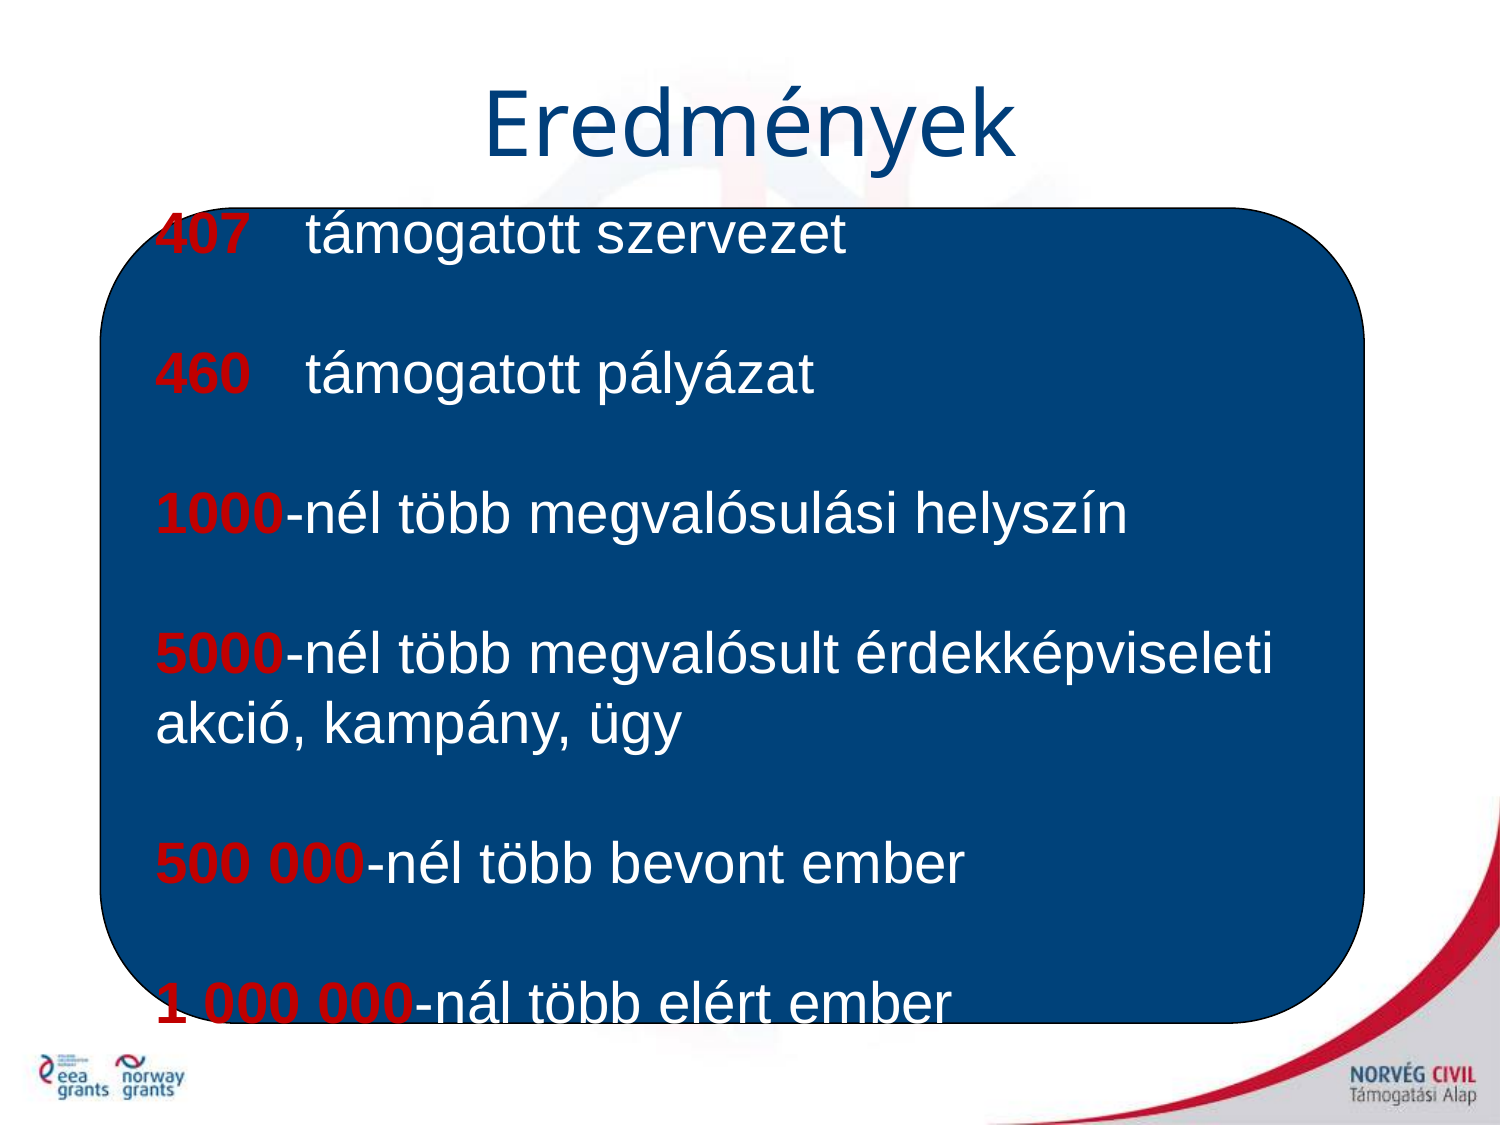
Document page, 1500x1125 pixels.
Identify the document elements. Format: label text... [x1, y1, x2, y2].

text_box Eredmények [41, 31, 1459, 209]
text_box 407 támogatott szervezet 460 támogatott pályázat 1000-nél több megvalósulási helyszín 5000-nél több megvalósult érdekképviseleti akció, kampány, ügy 500 000-nél több bevont ember 1 000 000-nál több elért ember [100, 208, 1365, 1024]
picture [0, 0, 1500, 1125]
